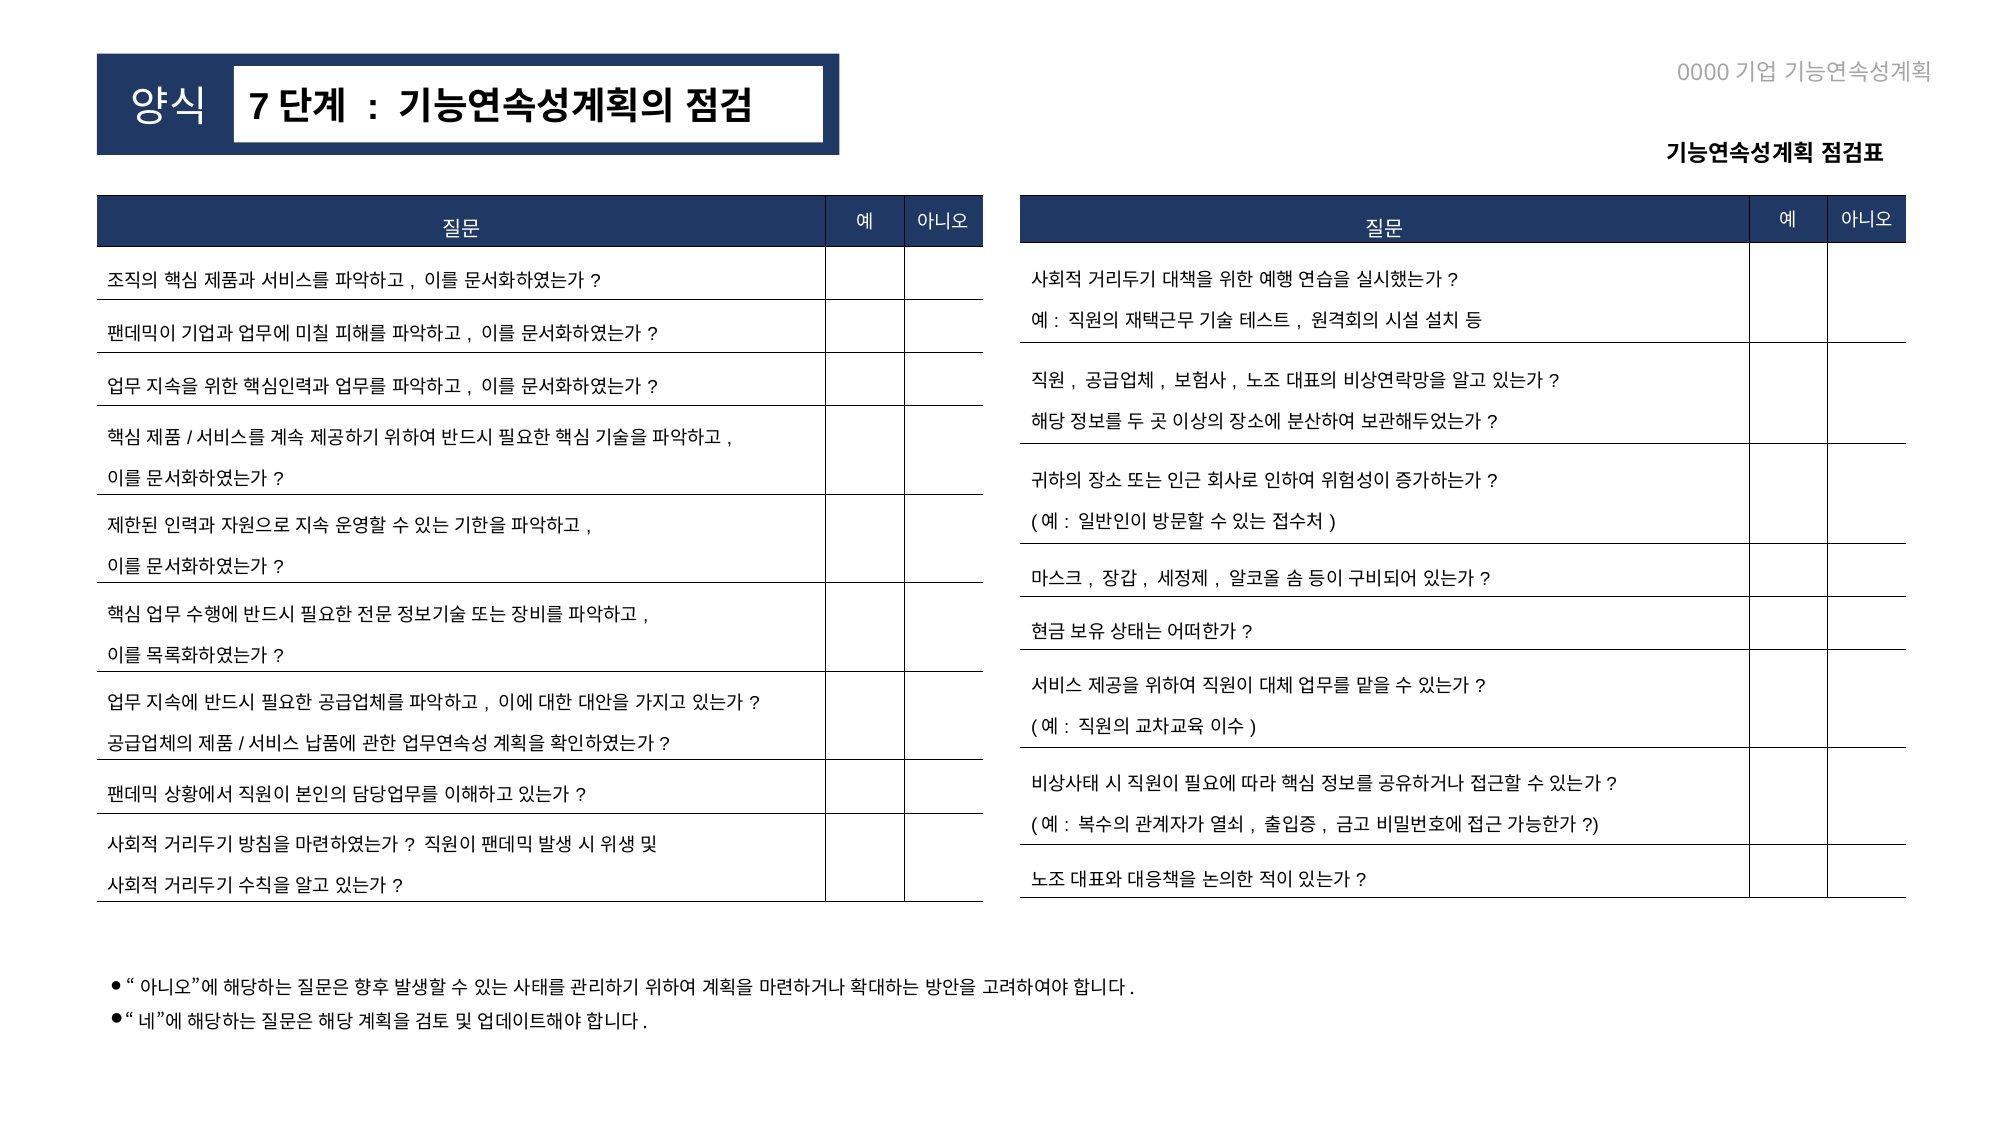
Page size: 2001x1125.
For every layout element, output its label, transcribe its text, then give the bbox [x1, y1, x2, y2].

text_box 기능연속성계획 점검표 [1651, 130, 1900, 173]
table_cell 현금 보유 상태는 어떠한가? [1020, 597, 1749, 649]
table_cell [826, 247, 904, 299]
text_box 0000기업 기능연속성계획 [1662, 50, 1949, 93]
table_cell 사회적 거리두기 방침을 마련하였는가? 직원이 팬데믹 발생 시 위생 및 사회적 거리두기 수칙을 알고 있는가? [97, 814, 825, 901]
table_cell [826, 353, 904, 405]
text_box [96, 53, 840, 155]
table_cell [826, 672, 904, 759]
table_cell [1828, 748, 1906, 844]
text_box ● “아니오”에 해당하는 질문은 향후 발생할 수 있는 사태를 관리하기 위하여 계획을 마련하거나 확대하는 방안을 고려하여야 합니다. ● “네”에 해당하는 질문은 해당 계획을 검토 및 업데이트해야 합니다. [96, 957, 1522, 1085]
table_cell 핵심 업무 수행에 반드시 필요한 전문 정보기술 또는 장비를 파악하고, 이를 목록화하였는가? [97, 583, 825, 671]
table_cell 조직의 핵심 제품과 서비스를 파악하고, 이를 문서화하였는가? [97, 247, 825, 299]
table_cell [1750, 650, 1827, 747]
table_header 아니오 [905, 196, 983, 246]
table_cell [905, 495, 983, 582]
table_cell 귀하의 장소 또는 인근 회사로 인하여 위험성이 증가하는가? (예: 일반인이 방문할 수 있는 접수처) [1020, 444, 1749, 543]
table_cell [1750, 243, 1827, 342]
table_header 예 [1750, 196, 1827, 242]
table_cell [1750, 444, 1827, 543]
table_cell [826, 495, 904, 582]
table_cell 팬데믹이 기업과 업무에 미칠 피해를 파악하고, 이를 문서화하였는가? [97, 300, 825, 352]
table_header 아니오 [1828, 196, 1906, 242]
table_cell [1828, 444, 1906, 543]
table_cell [1750, 343, 1827, 443]
table_cell 비상사태 시 직원이 필요에 따라 핵심 정보를 공유하거나 접근할 수 있는가? (예: 복수의 관계자가 열쇠, 출입증, 금고 비밀번호에 접근 가능한가?) [1020, 748, 1749, 844]
table_cell 제한된 인력과 자원으로 지속 운영할 수 있는 기한을 파악하고, 이를 문서화하였는가? [97, 495, 825, 582]
table_cell [1750, 845, 1827, 897]
table_cell [905, 353, 983, 405]
table_cell [826, 583, 904, 671]
table_cell [826, 406, 904, 494]
table_cell [905, 814, 983, 901]
table_cell 직원, 공급업체, 보험사, 노조 대표의 비상연락망을 알고 있는가? 해당 정보를 두 곳 이상의 장소에 분산하여 보관해두었는가? [1020, 343, 1749, 443]
table_cell [905, 760, 983, 813]
table_cell [1828, 845, 1906, 897]
table_cell 노조 대표와 대응책을 논의한 적이 있는가? [1020, 845, 1749, 897]
table_cell [1750, 597, 1827, 649]
table_cell [1828, 243, 1906, 342]
table_cell [1828, 544, 1906, 596]
table_cell [905, 300, 983, 352]
table_cell 팬데믹 상황에서 직원이 본인의 담당업무를 이해하고 있는가? [97, 760, 825, 813]
table_cell [1750, 748, 1827, 844]
table_cell [826, 814, 904, 901]
table_header 질문 [1020, 196, 1749, 242]
table_header 예 [826, 196, 904, 246]
table_cell 마스크, 장갑, 세정제, 알코올 솜 등이 구비되어 있는가? [1020, 544, 1749, 596]
table_cell 업무 지속에 반드시 필요한 공급업체를 파악하고, 이에 대한 대안을 가지고 있는가? 공급업체의 제품/서비스 납품에 관한 업무연속성 계획을 확인하였는가? [97, 672, 825, 759]
table_cell [1828, 650, 1906, 747]
table_cell [905, 406, 983, 494]
table_cell [1750, 544, 1827, 596]
table_cell 서비스 제공을 위하여 직원이 대체 업무를 맡을 수 있는가? (예: 직원의 교차교육 이수) [1020, 650, 1749, 747]
table_cell 사회적 거리두기 대책을 위한 예행 연습을 실시했는가? 예: 직원의 재택근무 기술 테스트, 원격회의 시설 설치 등 [1020, 243, 1749, 342]
table_cell 업무 지속을 위한 핵심인력과 업무를 파악하고, 이를 문서화하였는가? [97, 353, 825, 405]
table_cell [826, 300, 904, 352]
table_cell [905, 672, 983, 759]
table_cell [1828, 597, 1906, 649]
table_cell [905, 583, 983, 671]
table_header 질문 [97, 196, 825, 246]
table_cell [826, 760, 904, 813]
table_cell 핵심 제품/서비스를 계속 제공하기 위하여 반드시 필요한 핵심 기술을 파악하고, 이를 문서화하였는가? [97, 406, 825, 494]
table_cell [905, 247, 983, 299]
table_cell [1828, 343, 1906, 443]
